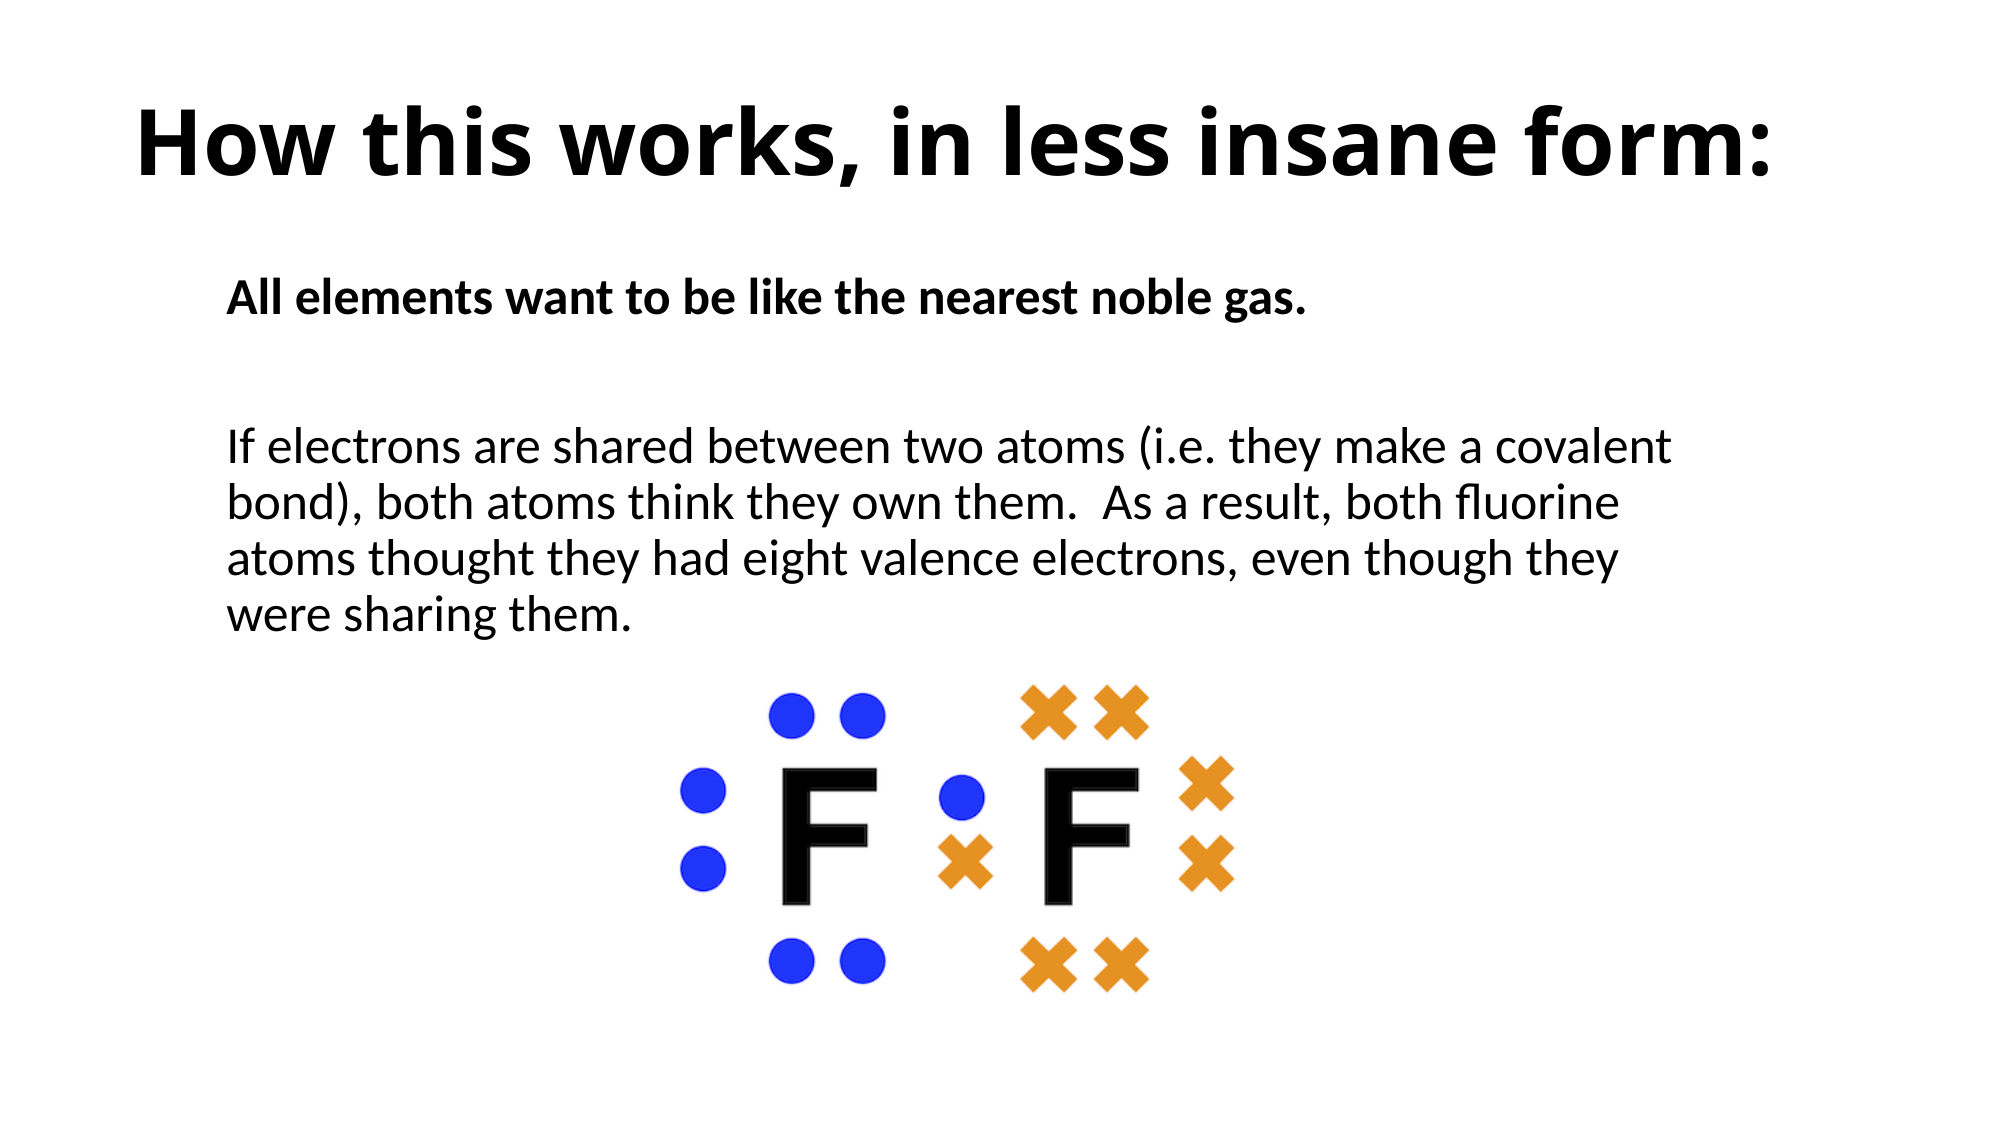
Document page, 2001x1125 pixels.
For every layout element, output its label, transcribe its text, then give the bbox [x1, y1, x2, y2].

picture [651, 658, 1265, 1066]
list All elements want to be like the nearest noble gas. If electrons are shared between two atoms (i.e. they make a covalent bond), both atoms think they own them. As a result, both fluorine atoms thought they had eight valence electrons, even though they were sharing them. [211, 262, 1705, 651]
title How this works, in less insane form: [118, 37, 1844, 255]
